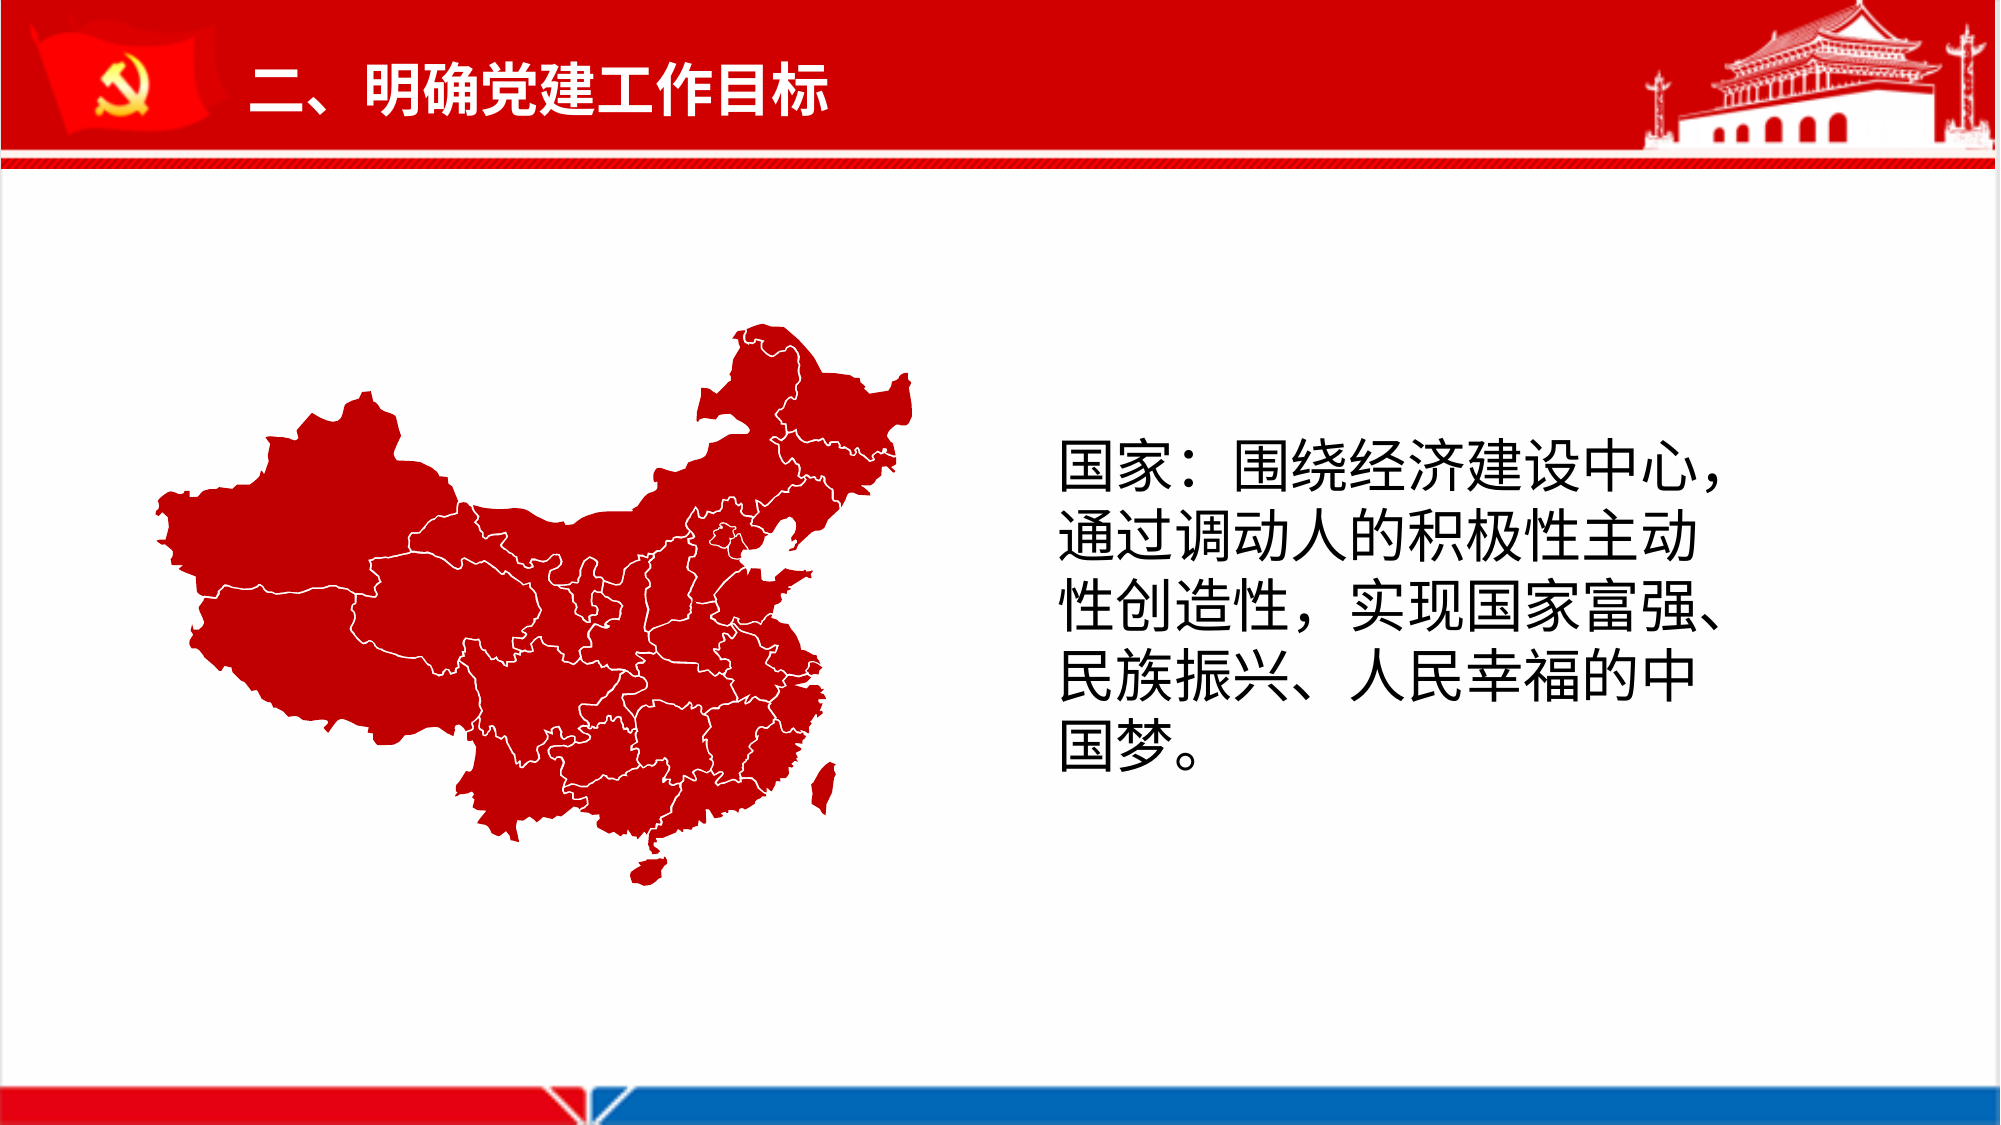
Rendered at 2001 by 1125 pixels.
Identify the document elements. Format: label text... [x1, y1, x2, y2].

picture [0, 0, 2000, 1125]
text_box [155, 324, 912, 886]
text_box 国家：围绕经济建设中心，通过调动人的积极性主动性创造性，实现国家富强、民族振兴、人民幸福的中国梦。 [1042, 421, 1768, 787]
